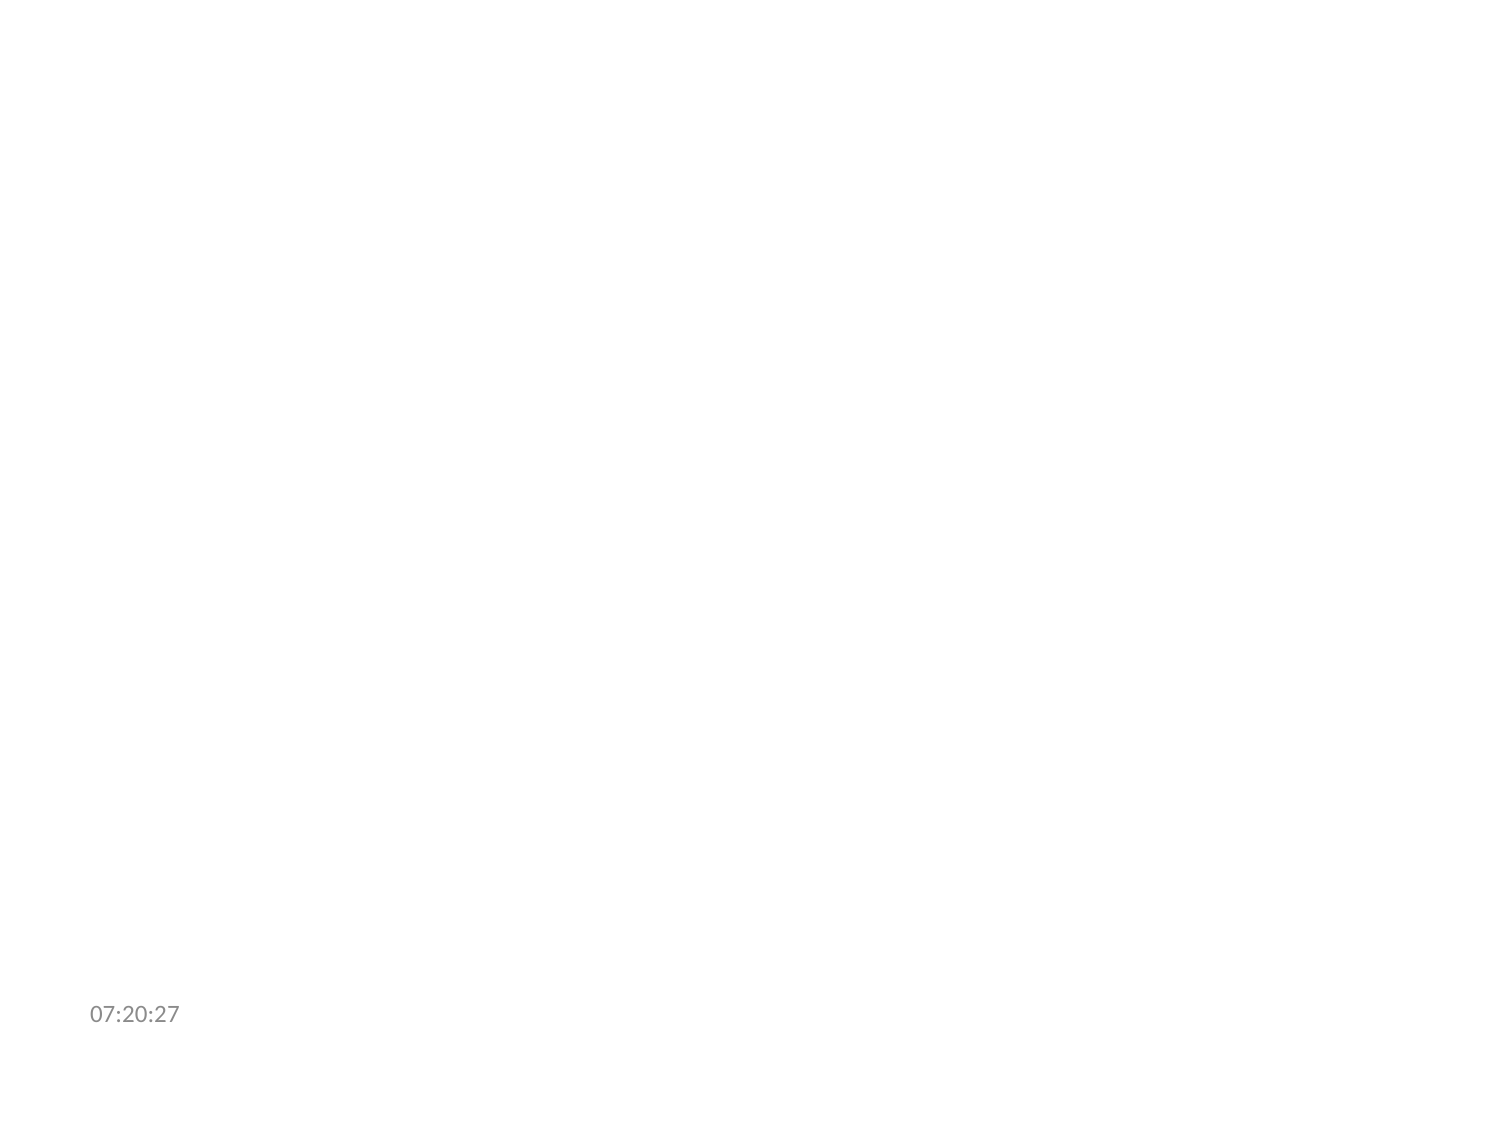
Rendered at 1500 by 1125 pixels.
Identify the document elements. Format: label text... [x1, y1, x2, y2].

text_box 15:35:09 [75, 982, 425, 1043]
